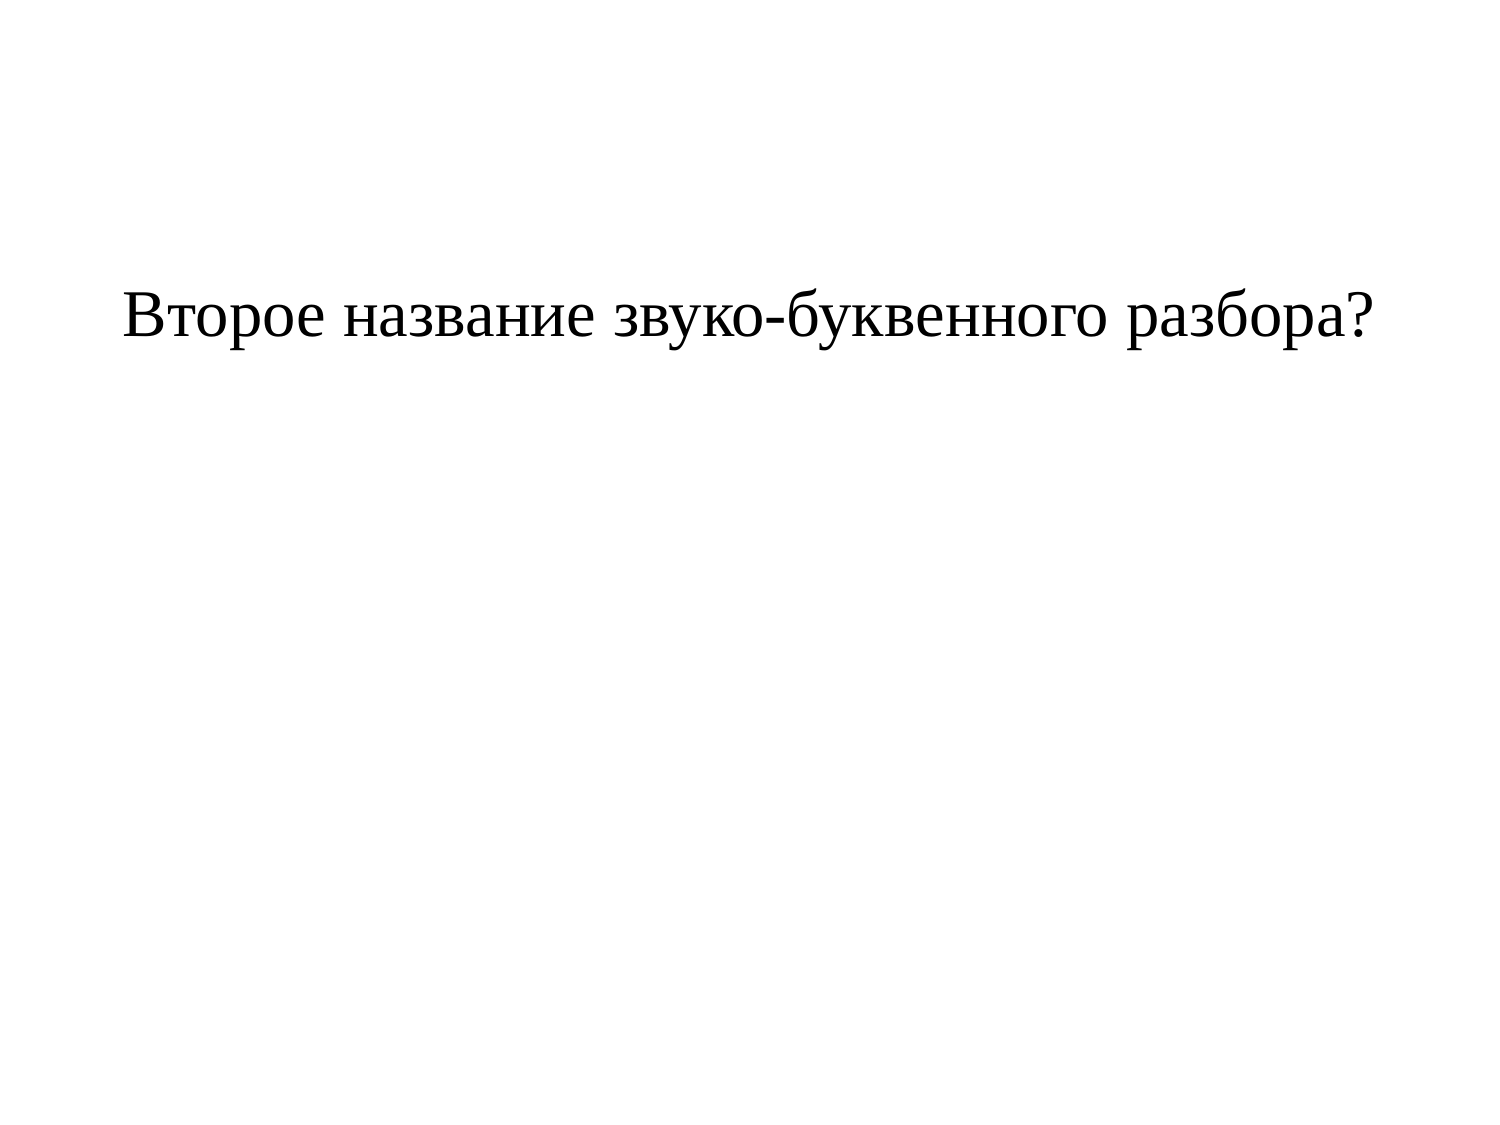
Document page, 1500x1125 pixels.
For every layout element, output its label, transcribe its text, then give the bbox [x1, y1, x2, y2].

list Второе название звуко-буквенного разбора? [75, 262, 1425, 1005]
